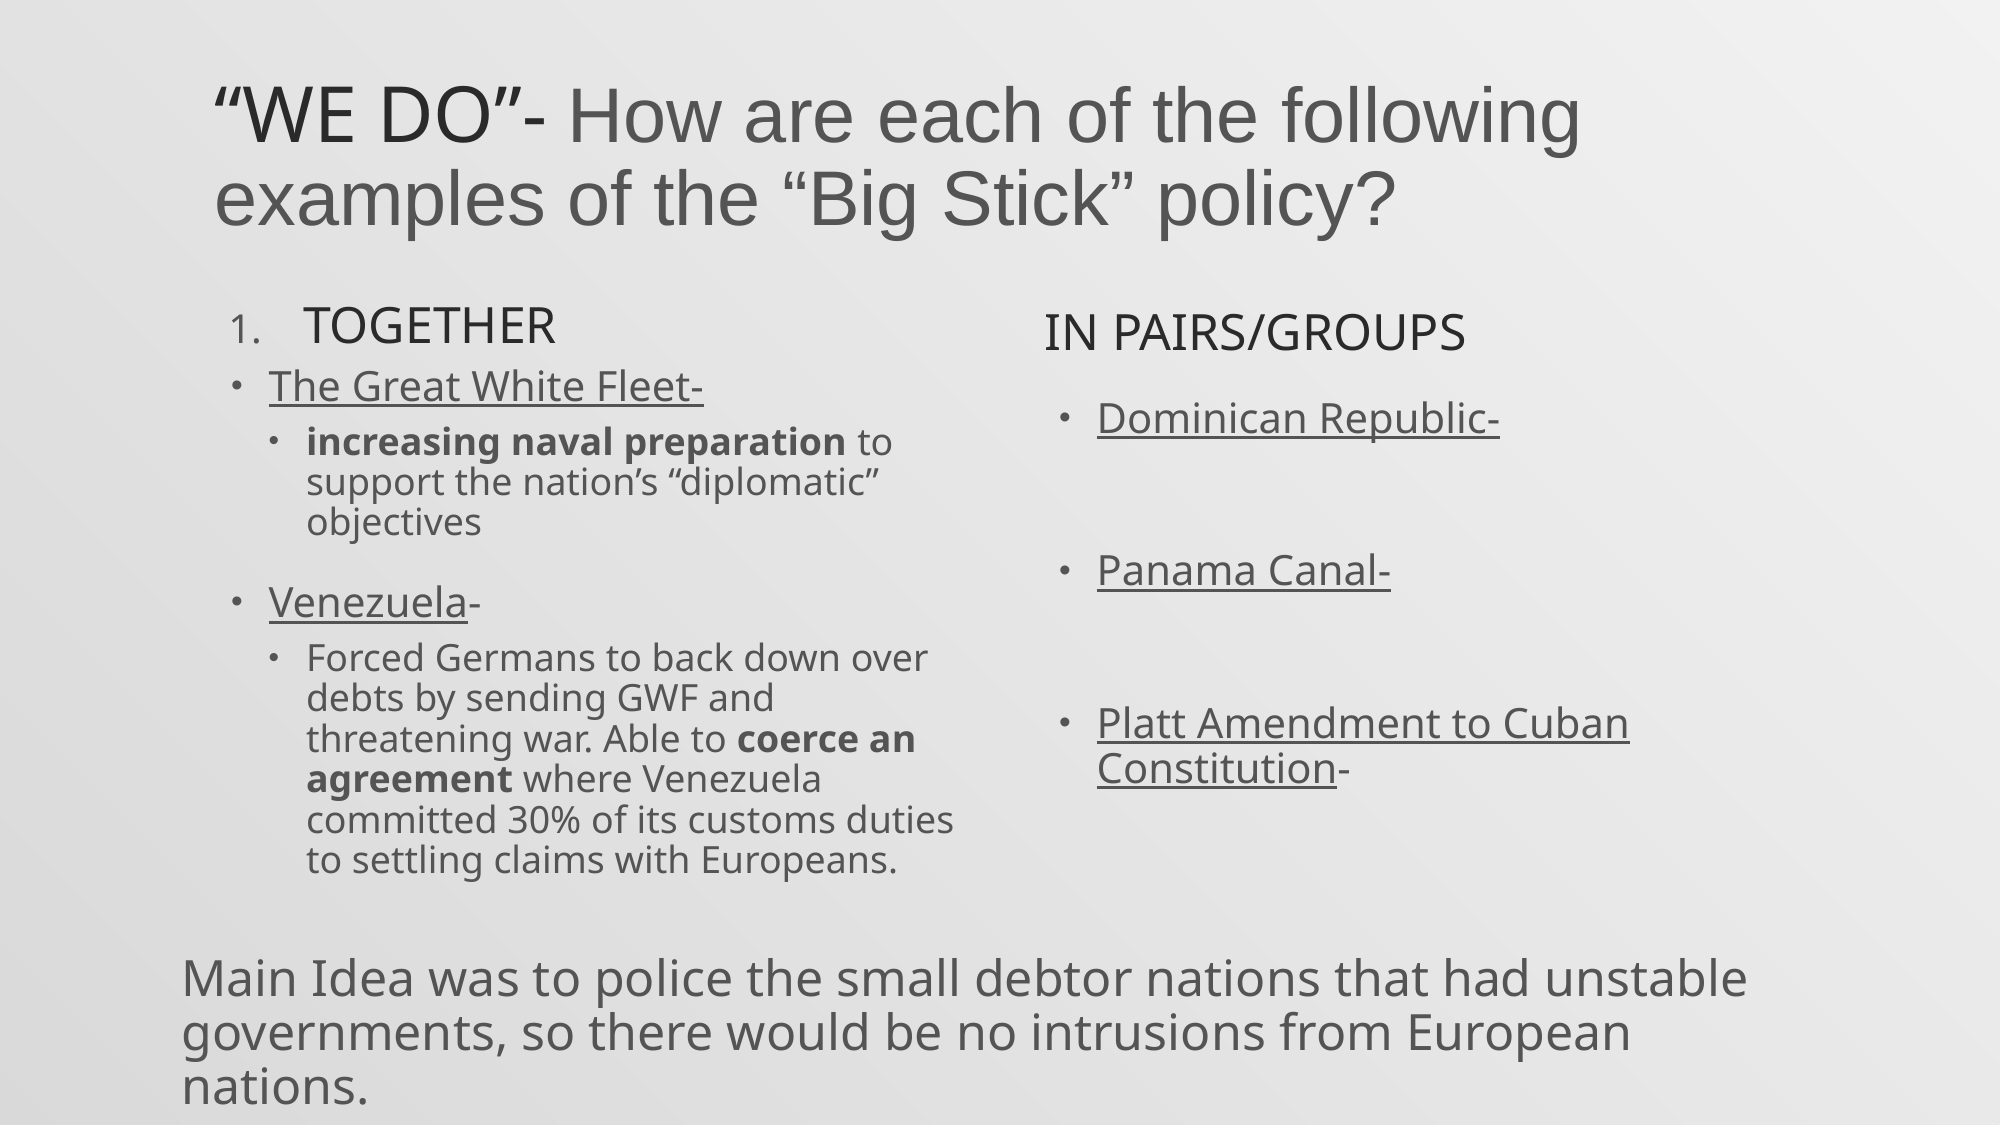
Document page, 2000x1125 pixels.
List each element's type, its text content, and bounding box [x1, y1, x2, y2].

list In pairs/groups [1029, 265, 1775, 404]
title “We Do”- How are each of the following examples of the “Big Stick” policy? [199, 67, 1800, 250]
list The Great White Fleet- increasing naval preparation to support the nation’s “diplomatic” objectives Venezuela- Forced Germans to back down over debts by sending GWF and threatening war. Able to coerce an agreement where Venezuela committed 30% of its customs duties to settling claims with Europeans. [208, 357, 981, 920]
list Together [213, 258, 986, 397]
text_box Main Idea was to police the small debtor nations that had unstable governments, so there would be no intrusions from European nations. [166, 946, 1805, 1125]
list Dominican Republic- Panama Canal- Platt Amendment to Cuban Constitution- [1036, 389, 1810, 960]
